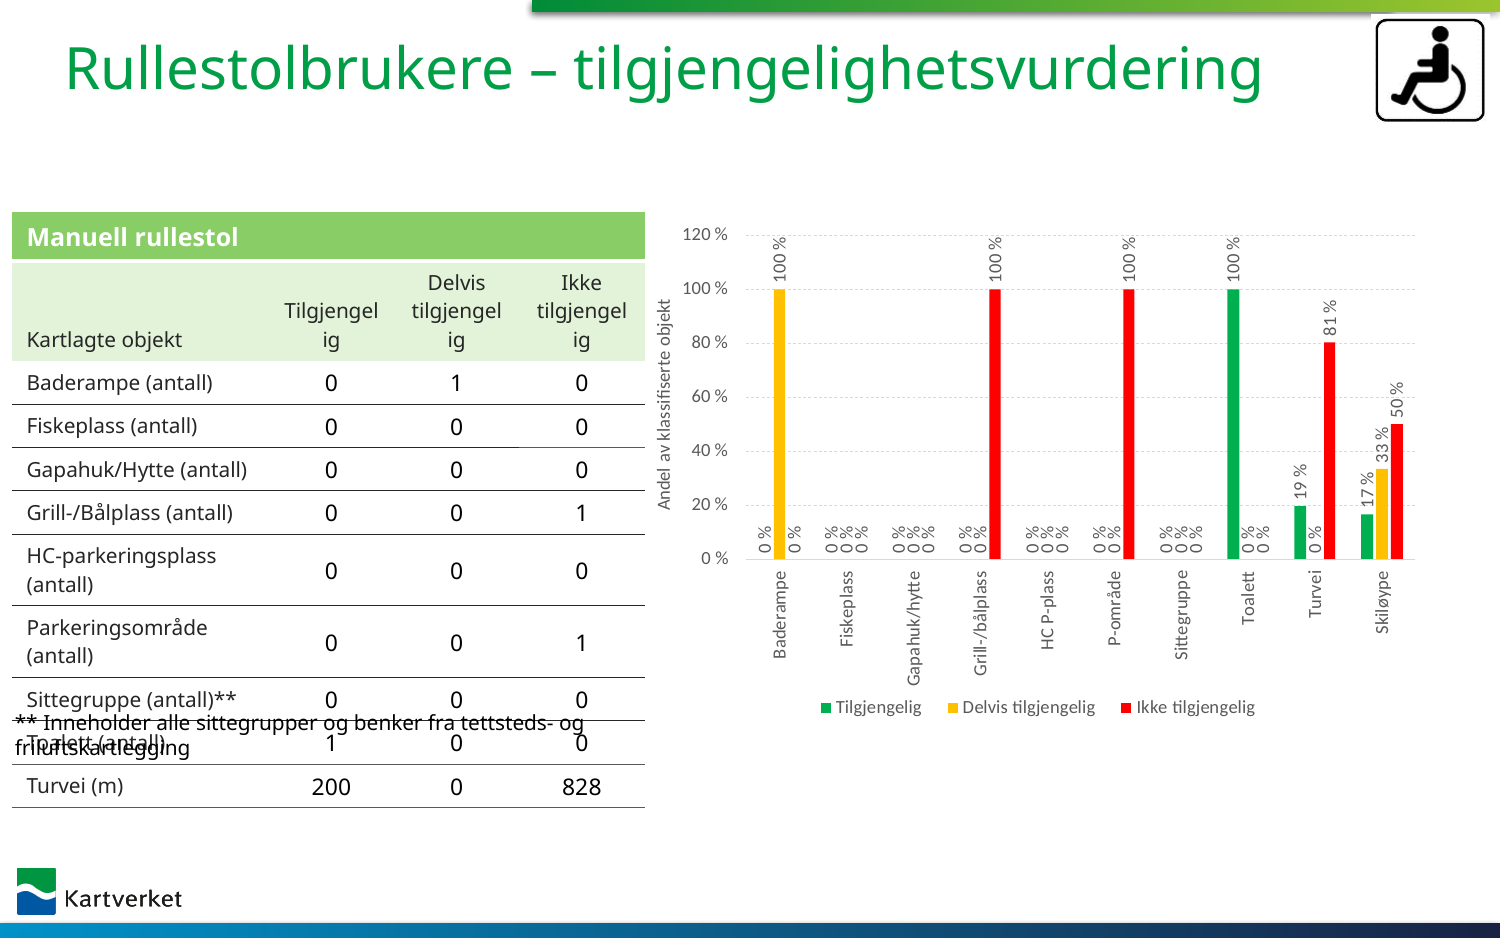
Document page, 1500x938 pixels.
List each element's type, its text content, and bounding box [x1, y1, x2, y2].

table_cell Baderampe (antall) [12, 361, 269, 404]
table_cell Kartlagte objekt [12, 263, 269, 361]
table_cell Ikke tilgjengelig [519, 263, 638, 361]
table_cell 0 [394, 768, 519, 807]
table_cell Gapahuk/Hytte (antall) [12, 448, 269, 490]
table_cell 0 [519, 405, 638, 447]
table_cell 0 [394, 448, 519, 490]
table_cell 0 [519, 535, 638, 605]
table_cell 0 [394, 606, 519, 677]
table_cell Tilgjengelig [269, 263, 394, 361]
table_cell 0 [519, 448, 638, 490]
table_cell 0 [269, 535, 394, 605]
picture [1371, 13, 1491, 127]
table_cell 0 [519, 678, 638, 702]
table_cell 0 [394, 535, 519, 605]
table_cell 0 [269, 448, 394, 490]
table_cell 0 [269, 491, 394, 534]
table_cell Sittegruppe (antall)** [12, 678, 269, 702]
table_header Manuell rullestol [12, 212, 645, 259]
table_cell 0 [394, 405, 519, 447]
table_cell Fiskeplass (antall) [12, 405, 269, 447]
table_cell 1 [519, 491, 638, 534]
table_cell 0 [394, 491, 519, 534]
table_cell 1 [394, 361, 519, 404]
table_cell Parkeringsområde (antall) [12, 606, 269, 677]
table_cell 1 [519, 606, 638, 677]
picture [643, 218, 1426, 728]
table_cell HC-parkeringsplass (antall) [12, 535, 269, 605]
table_cell Turvei (m) [12, 768, 269, 807]
table_cell 0 [269, 606, 394, 677]
text_box ** Inneholder alle sittegrupper og benker fra tettsteds- og friluftskartlegging [0, 702, 745, 768]
table_cell Delvis tilgjengelig [394, 263, 519, 361]
table_cell 0 [269, 678, 394, 702]
table_cell 0 [394, 678, 519, 702]
table_cell Grill-/Bålplass (antall) [12, 491, 269, 534]
text_box Rullestolbrukere – tilgjengelighetsvurdering [49, 12, 1372, 109]
table_cell 0 [269, 405, 394, 447]
table_cell 0 [269, 361, 394, 404]
table_cell 200 [269, 768, 394, 807]
table_cell 0 [519, 361, 638, 404]
table_cell 828 [519, 768, 645, 807]
